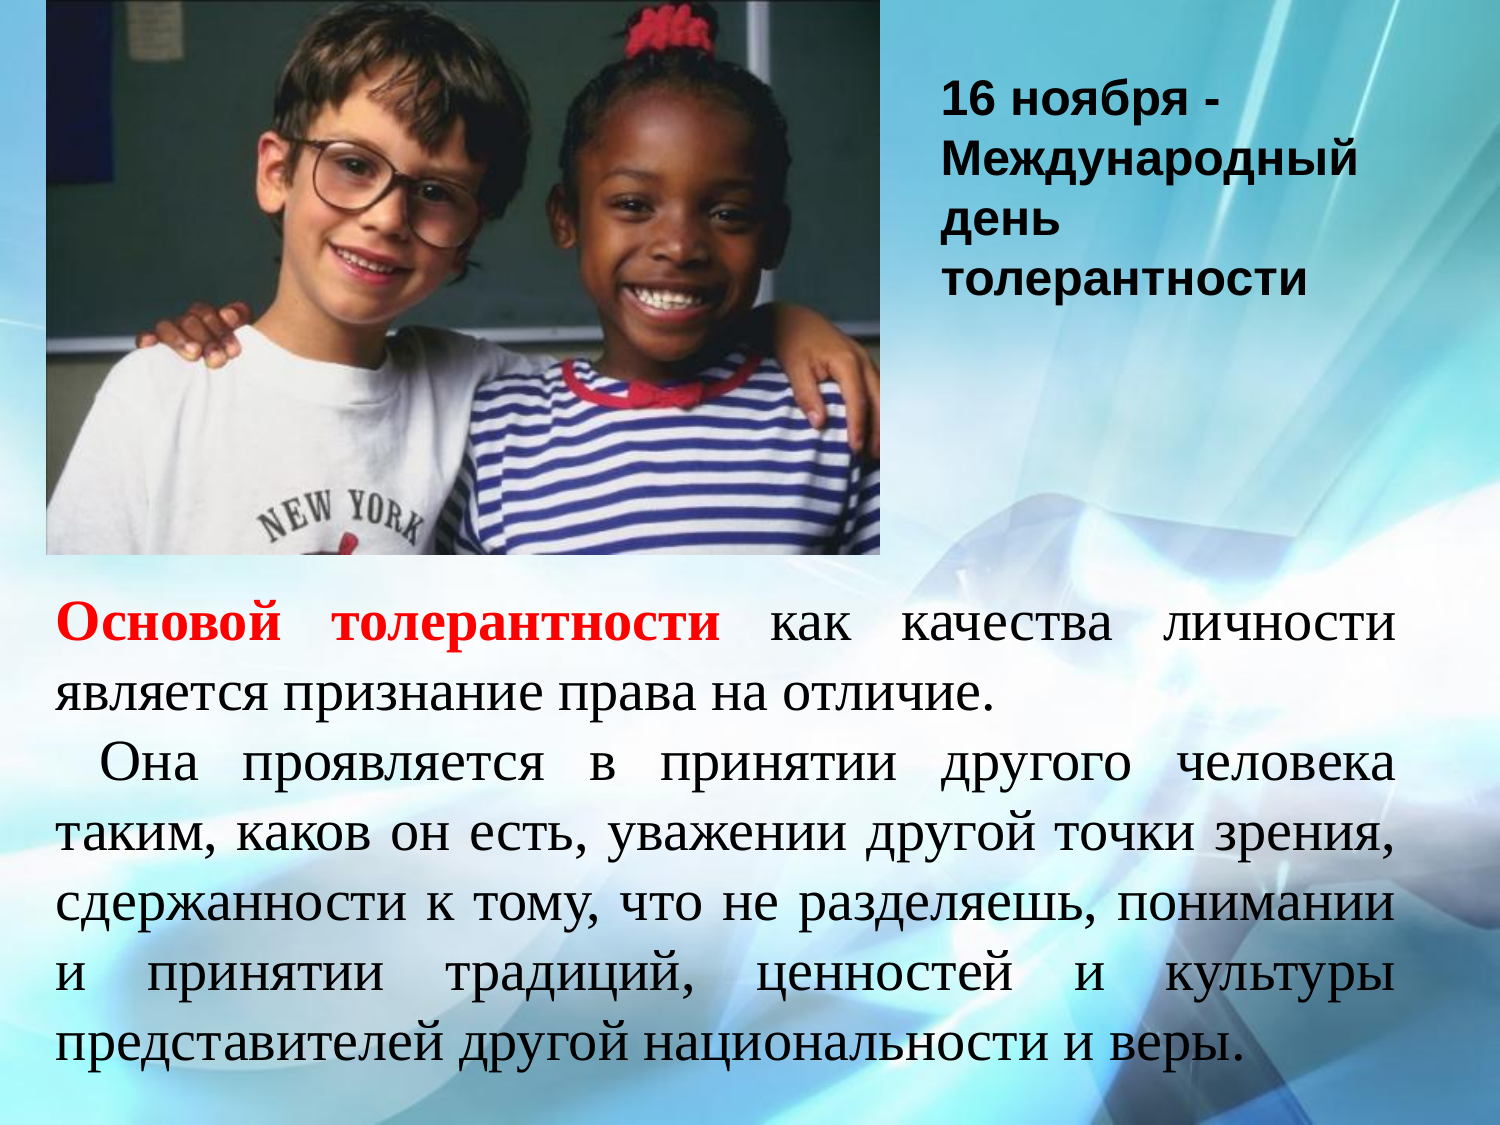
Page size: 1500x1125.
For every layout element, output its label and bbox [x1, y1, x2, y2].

picture [46, 0, 880, 555]
list [0, 0, 1500, 1125]
